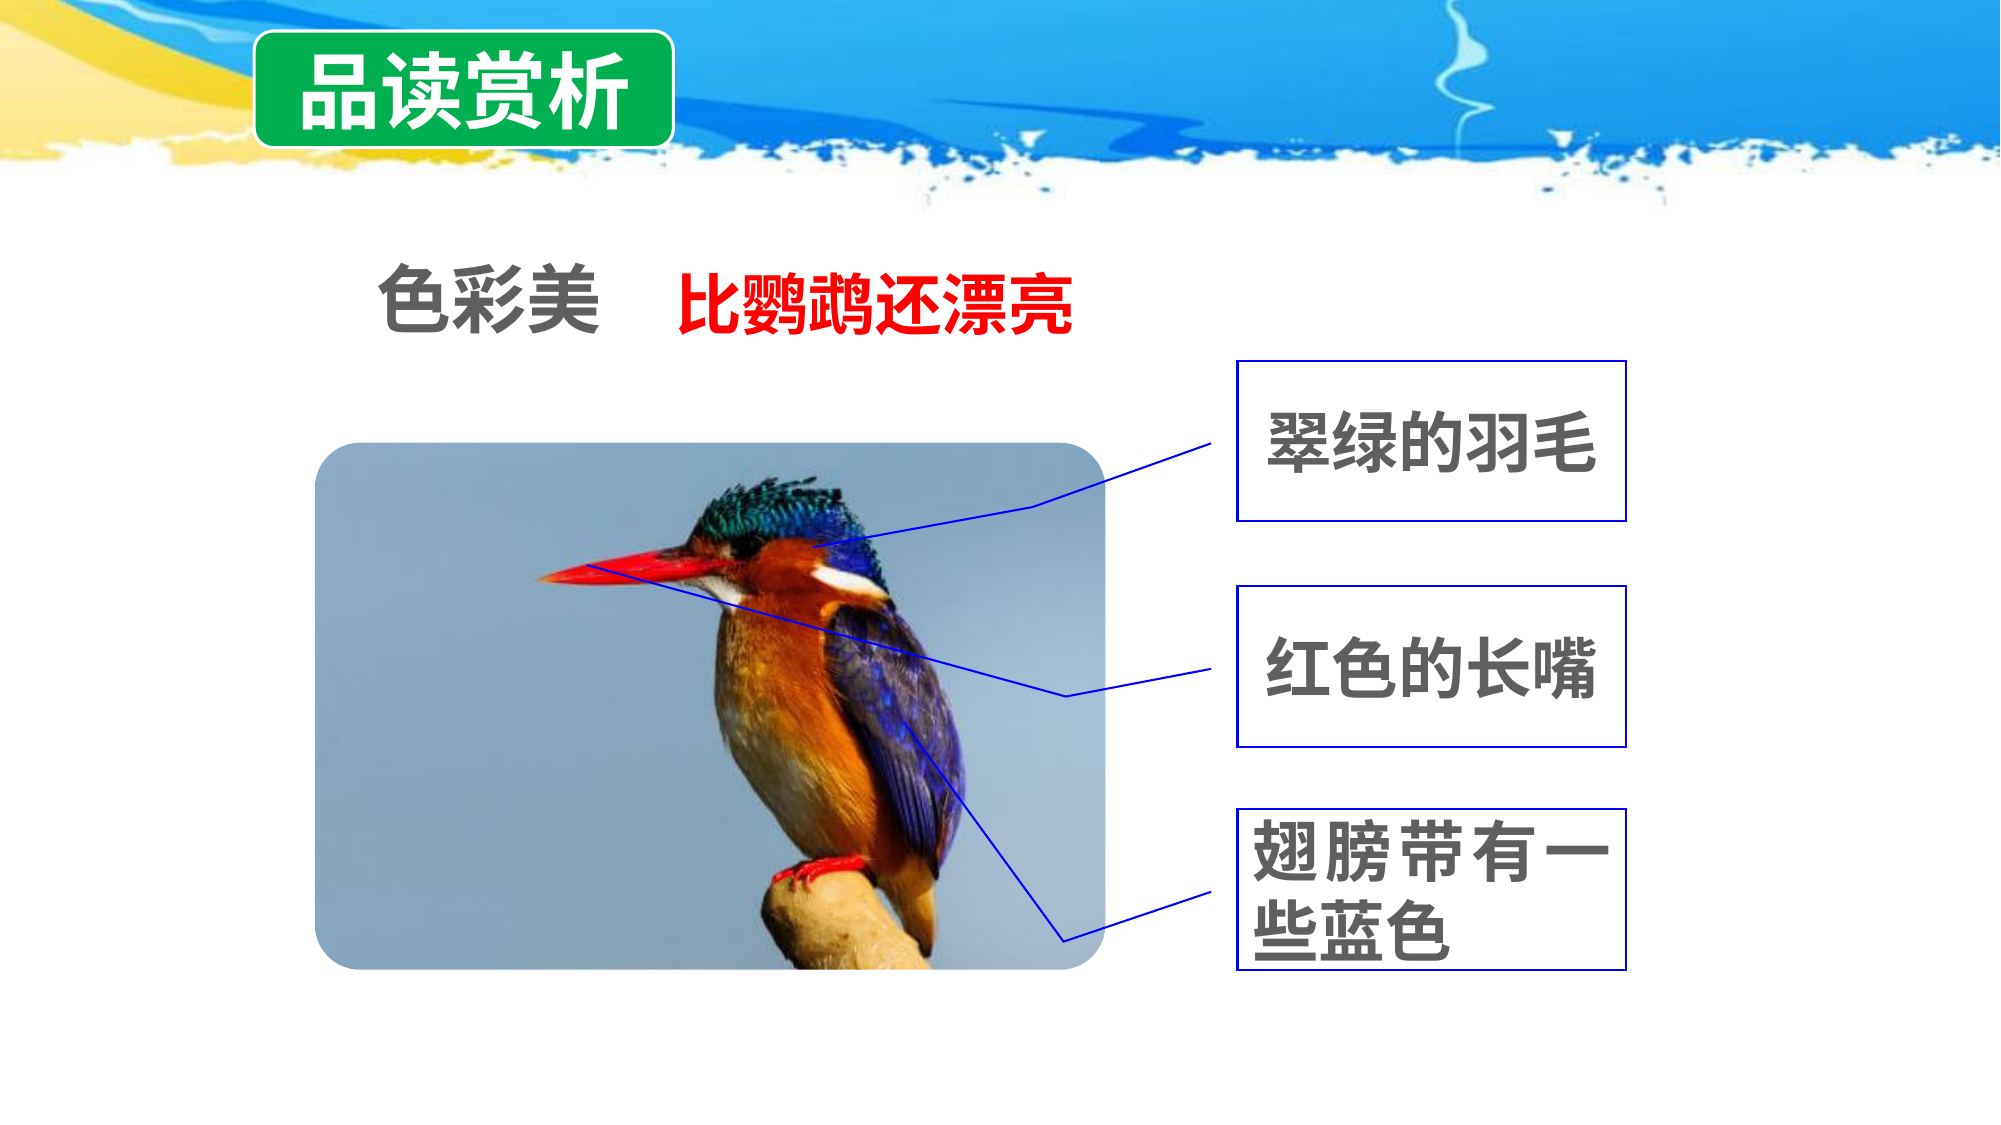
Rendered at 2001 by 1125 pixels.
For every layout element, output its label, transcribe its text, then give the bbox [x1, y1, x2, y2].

text_box 翅膀带有一些蓝色 [1106, 890, 1212, 929]
text_box 翠绿的羽毛 [1106, 442, 1212, 482]
text_box 比鹦鹉还漂亮 [660, 255, 1091, 351]
text_box 翅膀带有一些蓝色 [1236, 808, 1627, 971]
picture [0, 0, 2000, 970]
text_box 红色的长嘴 [1236, 585, 1627, 748]
text_box 品读赏析 [252, 29, 675, 150]
text_box 色彩美 [361, 244, 617, 350]
text_box 红色的长嘴 [1106, 667, 1212, 690]
text_box 翠绿的羽毛 [1236, 360, 1627, 522]
